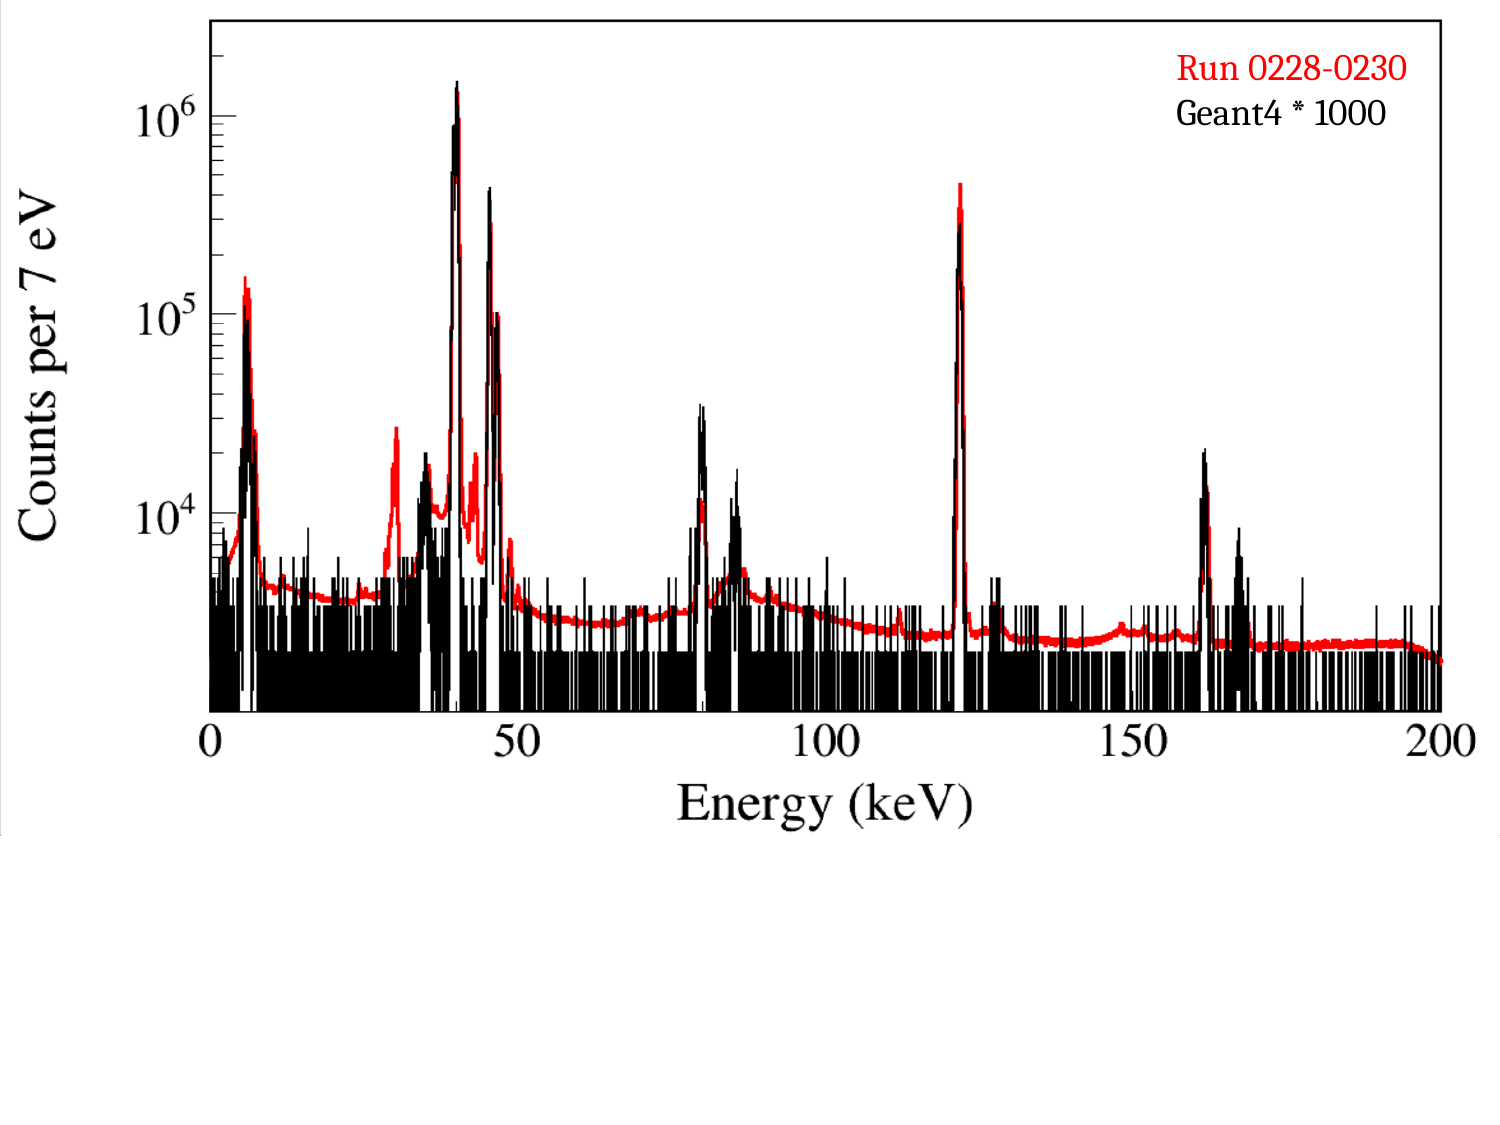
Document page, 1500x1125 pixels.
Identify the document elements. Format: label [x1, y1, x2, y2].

picture [0, 0, 1500, 836]
